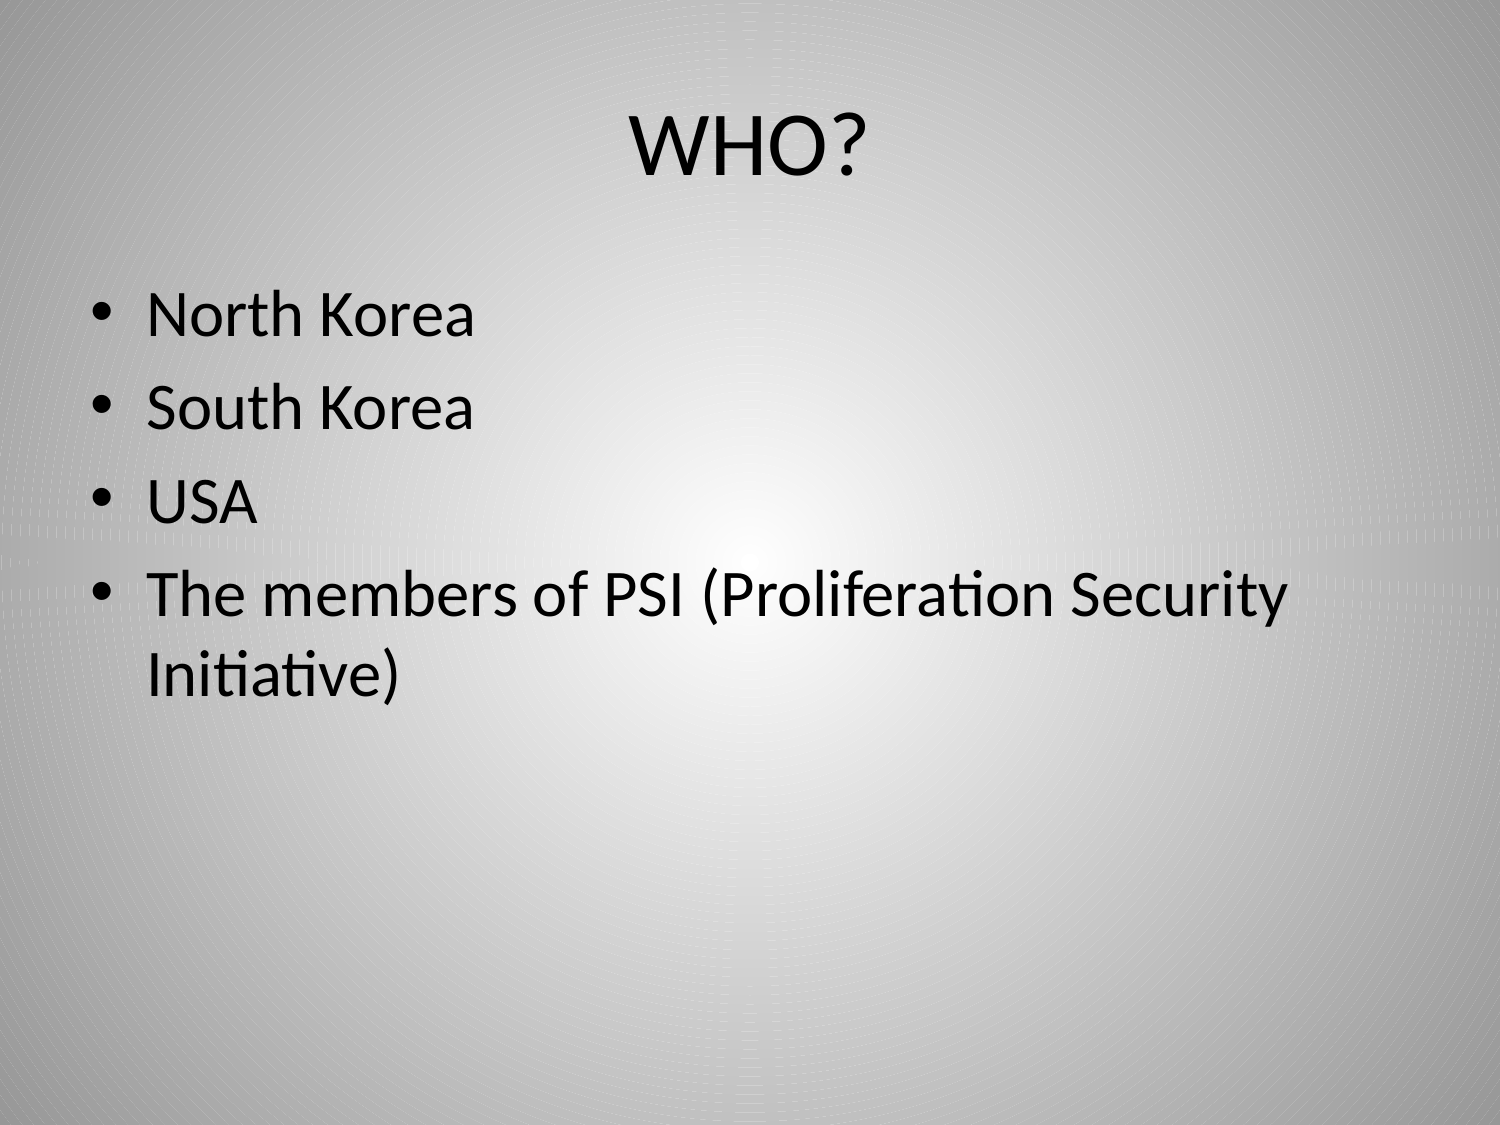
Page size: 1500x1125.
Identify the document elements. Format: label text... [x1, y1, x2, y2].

title WHO? [75, 45, 1425, 233]
list North Korea South Korea USA The members of PSI (Proliferation Security Initiative) [75, 262, 1425, 1005]
